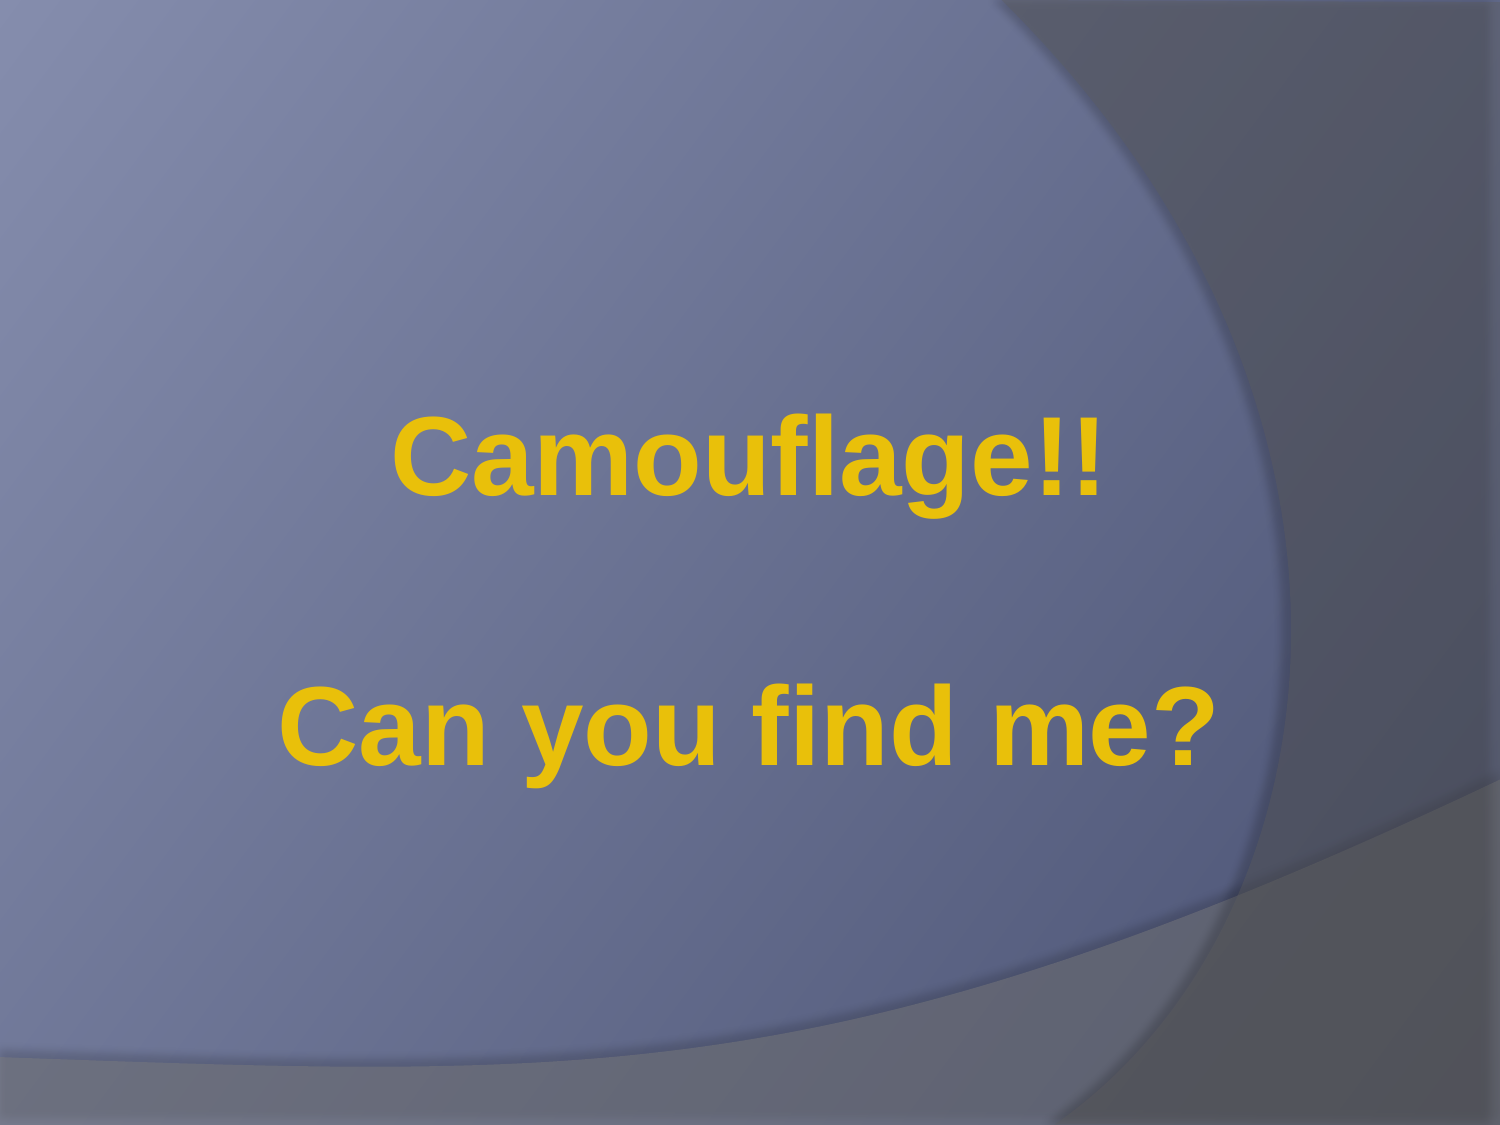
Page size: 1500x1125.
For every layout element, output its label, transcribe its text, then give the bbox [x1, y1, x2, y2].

text_box Camouflage!! Can you find me? [262, 374, 1237, 795]
